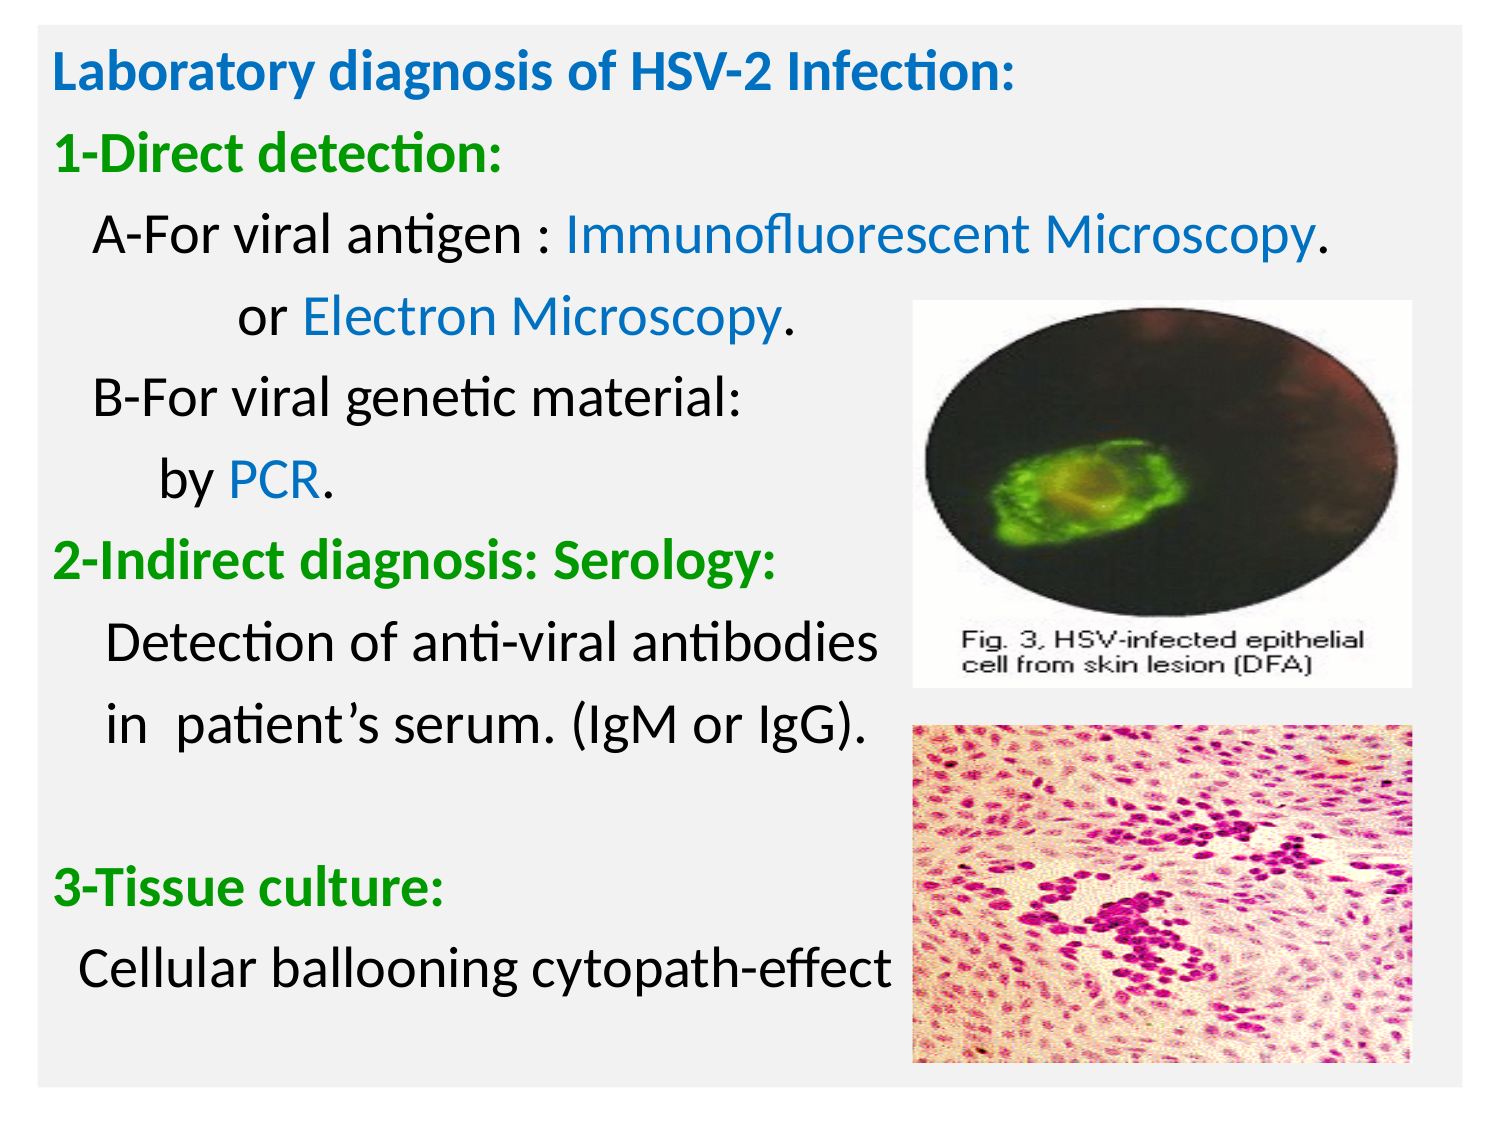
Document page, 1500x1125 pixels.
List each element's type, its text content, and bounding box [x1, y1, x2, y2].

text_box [912, 299, 1413, 688]
subtitle Laboratory diagnosis of HSV-2 Infection: 1-Direct detection: A-For viral antigen : Immunofluorescent Microscopy. or Electron Microscopy. B-For viral genetic material: by PCR. 2-Indirect diagnosis: Serology: Detection of anti-viral antibodies in patient’s serum. (IgM or IgG). 3-Tissue culture: Cellular ballooning cytopath-effect [37, 24, 1463, 1088]
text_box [912, 724, 1413, 1063]
